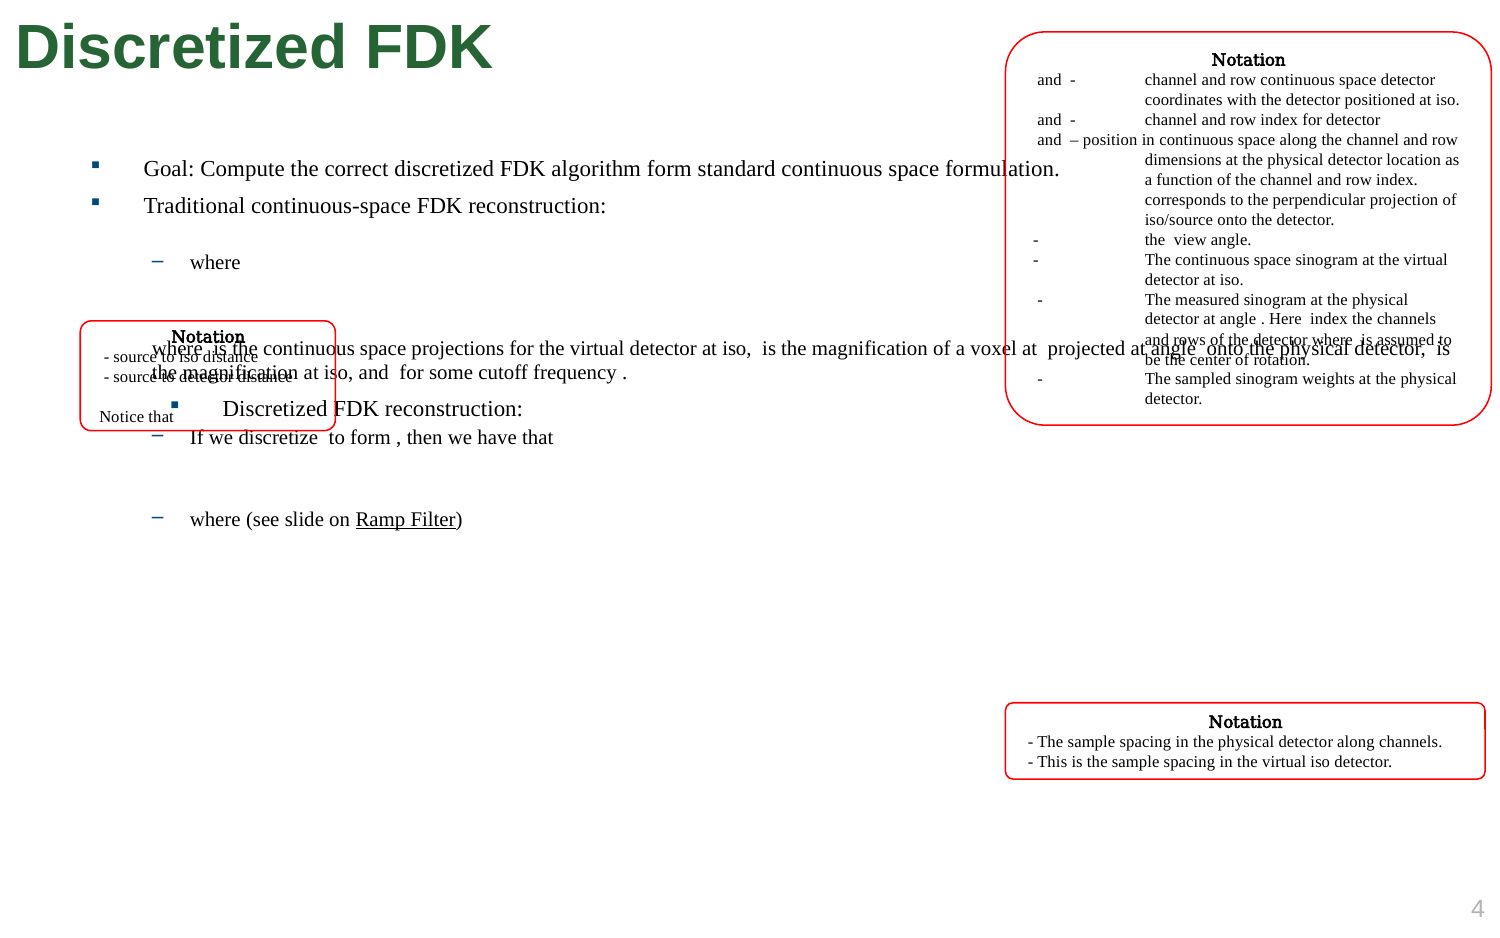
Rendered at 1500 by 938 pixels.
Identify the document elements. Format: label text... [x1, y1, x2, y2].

title Discretized FDK [0, 0, 1500, 94]
slide_number 3 [1393, 877, 1500, 938]
